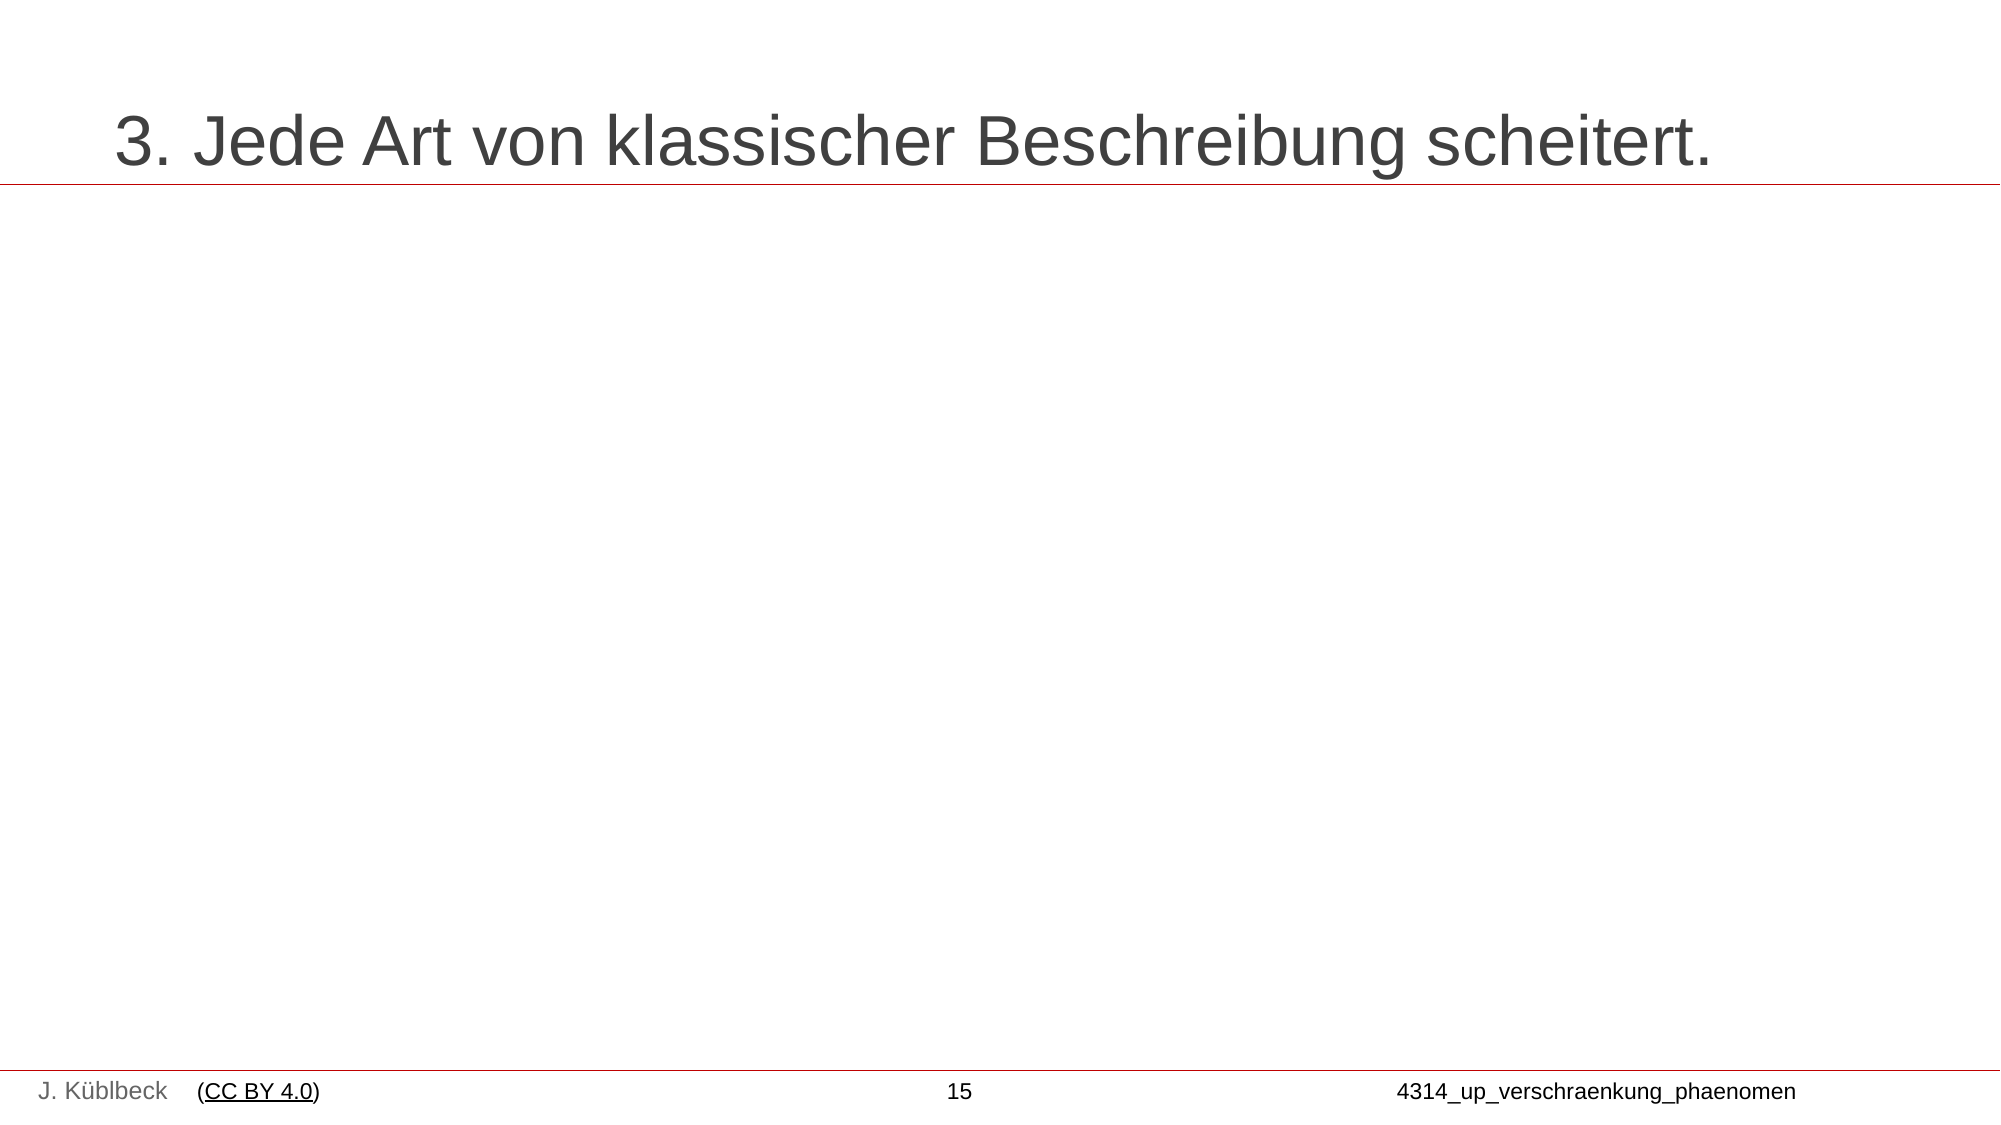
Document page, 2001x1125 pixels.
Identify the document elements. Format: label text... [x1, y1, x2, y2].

title 3. Jede Art von klassischer Beschreibung scheitert. [99, 90, 1900, 185]
